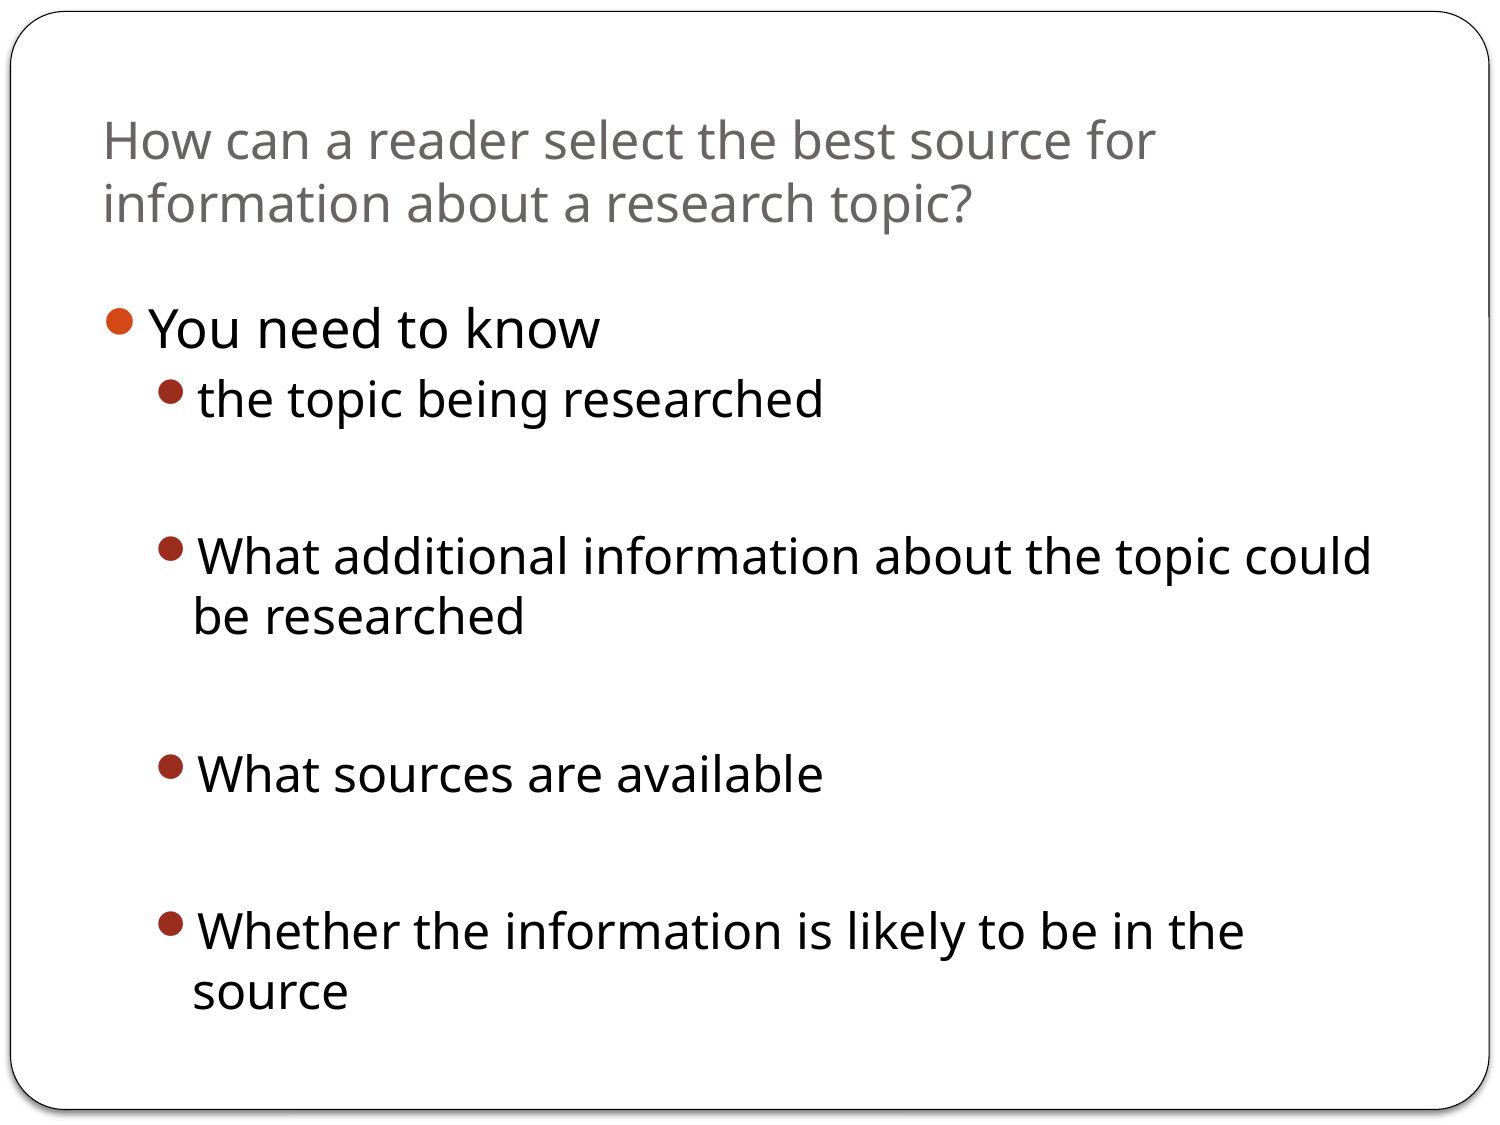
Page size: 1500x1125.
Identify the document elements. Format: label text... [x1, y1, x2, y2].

title How can a reader select the best source for information about a research topic? [87, 75, 1438, 248]
list You need to know the topic being researched What additional information about the topic could be researched What sources are available Whether the information is likely to be in the source [87, 287, 1430, 975]
